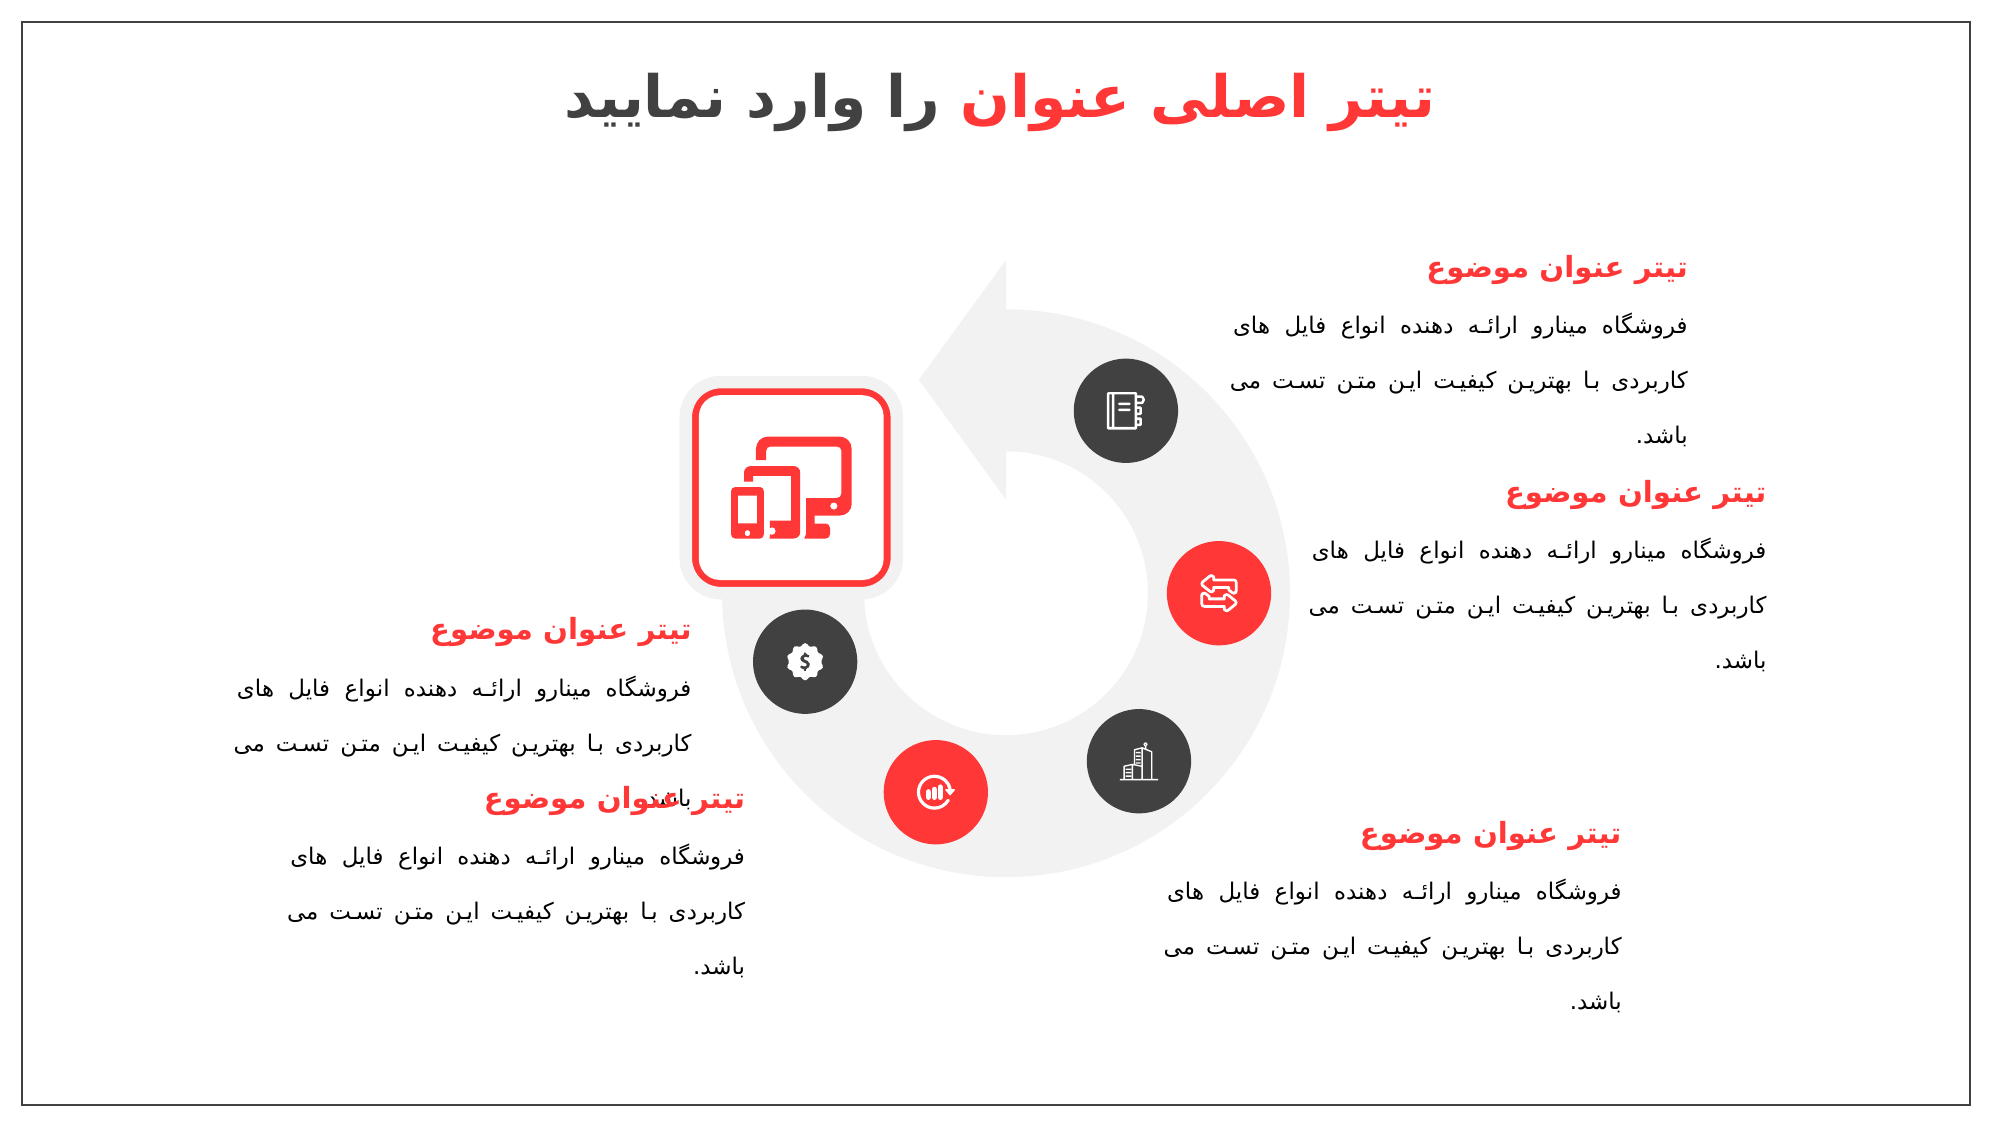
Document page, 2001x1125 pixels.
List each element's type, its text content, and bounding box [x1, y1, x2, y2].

text_box تیتر عنوان موضوع فروشگاه مینارو ارائه دهنده انواع فایل های کاربردی با بهترین کیفیت این متن تست می باشد. [268, 771, 761, 987]
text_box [722, 259, 1290, 878]
text_box تیتر اصلی عنوان را وارد نمایید [0, 16, 2000, 137]
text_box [685, 381, 897, 594]
text_box تیتر عنوان موضوع فروشگاه مینارو ارائه دهنده انواع فایل های کاربردی با بهترین کیفیت این متن تست می باشد. [1145, 806, 1637, 1022]
text_box تیتر عنوان موضوع فروشگاه مینارو ارائه دهنده انواع فایل های کاربردی با بهترین کیفیت این متن تست می باشد. [1211, 240, 1703, 455]
text_box تیتر عنوان موضوع فروشگاه مینارو ارائه دهنده انواع فایل های کاربردی با بهترین کیفیت این متن تست می باشد. [215, 603, 707, 818]
text_box تیتر عنوان موضوع فروشگاه مینارو ارائه دهنده انواع فایل های کاربردی با بهترین کیفیت این متن تست می باشد. [1290, 466, 1782, 681]
text_box [21, 137, 1971, 1106]
